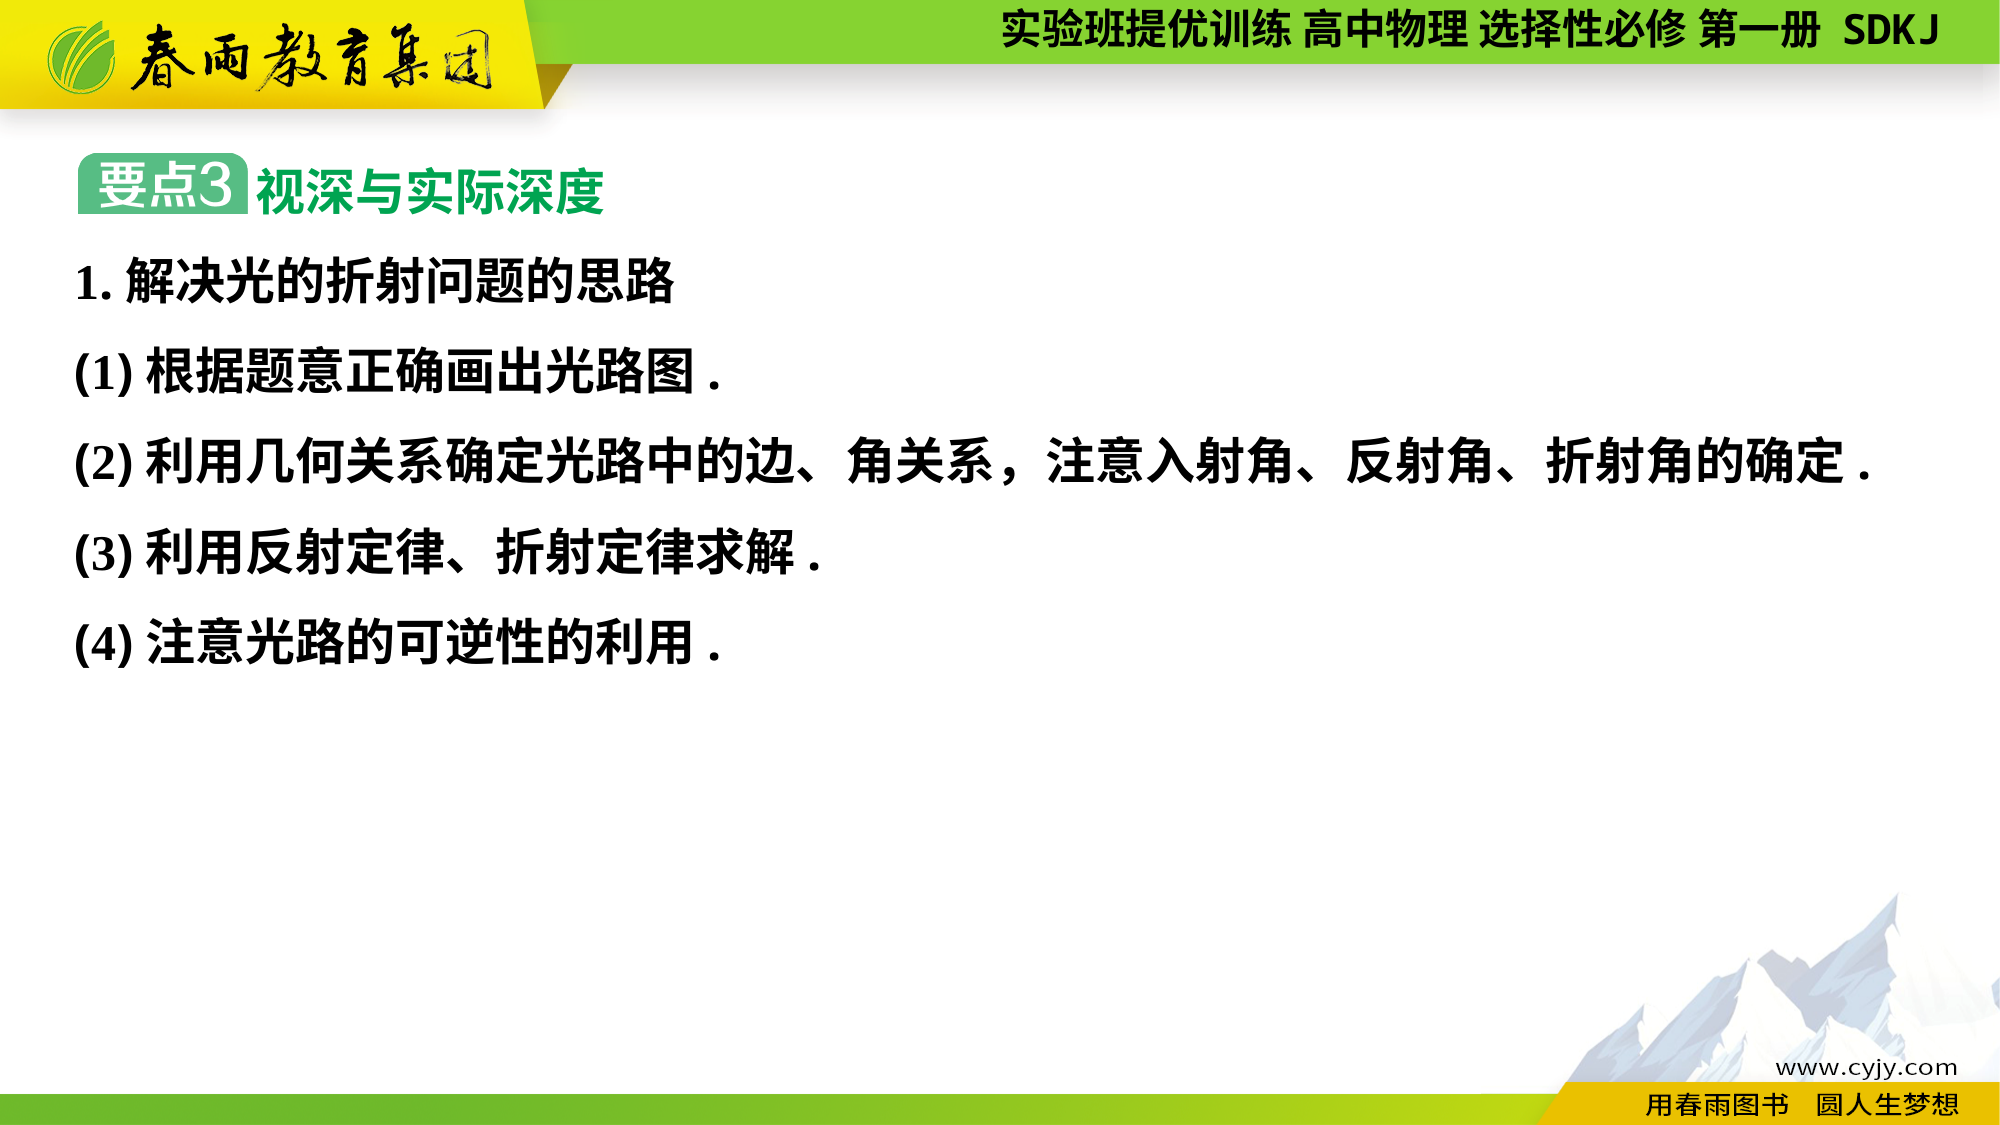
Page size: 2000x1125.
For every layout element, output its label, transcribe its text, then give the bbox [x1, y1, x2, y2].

list 视深与实际深度 1.解决光的折射问题的思路 (1)根据题意正确画出光路图. (2)利用几何关系确定光路中的边、角关系，注意入射角、反射角、折射角的确定. (3)利用反射定律、折射定律求解. (4)注意光路的可逆性的利用. [59, 122, 1944, 683]
picture [0, 0, 2000, 1125]
